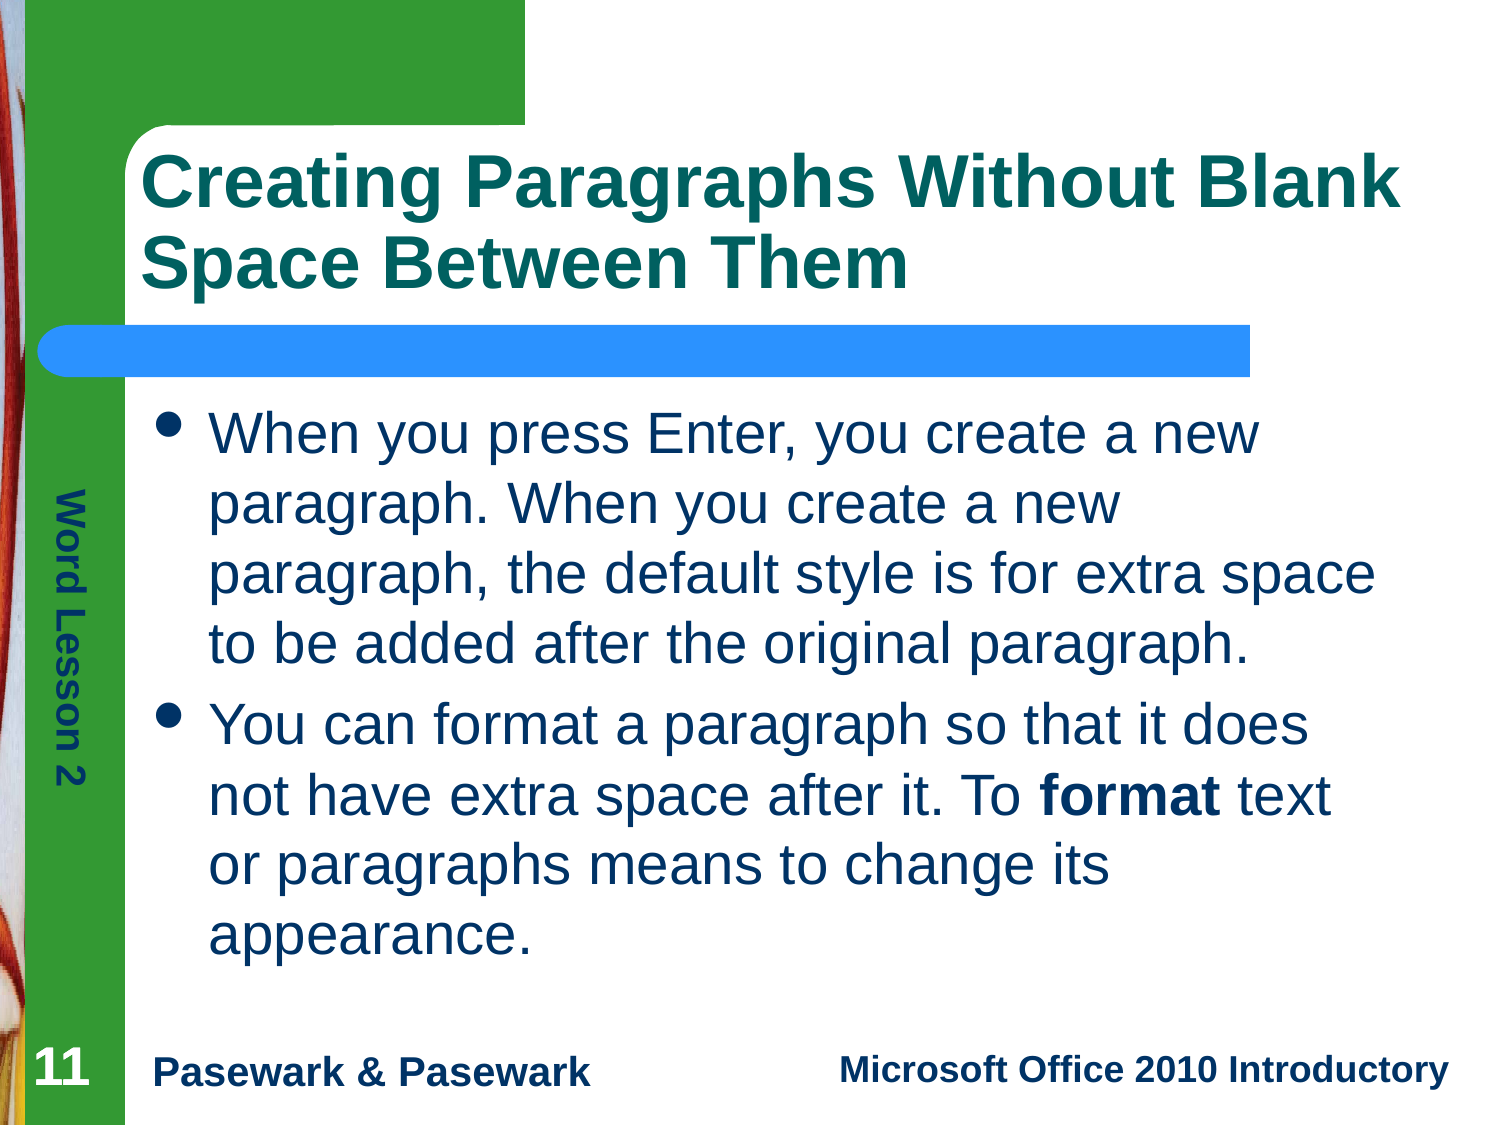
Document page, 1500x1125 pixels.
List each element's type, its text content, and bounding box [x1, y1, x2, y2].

text_box When you press Enter, you create a new paragraph. When you create a new paragraph, the default style is for extra space to be added after the original paragraph. You can format a paragraph so that it does not have extra space after it. To format text or paragraphs means to change its appearance. [137, 387, 1400, 1050]
title Creating Paragraphs Without Blank Space Between Them [124, 124, 1463, 313]
text_box 11 [13, 1023, 111, 1105]
picture [0, 0, 25, 1125]
